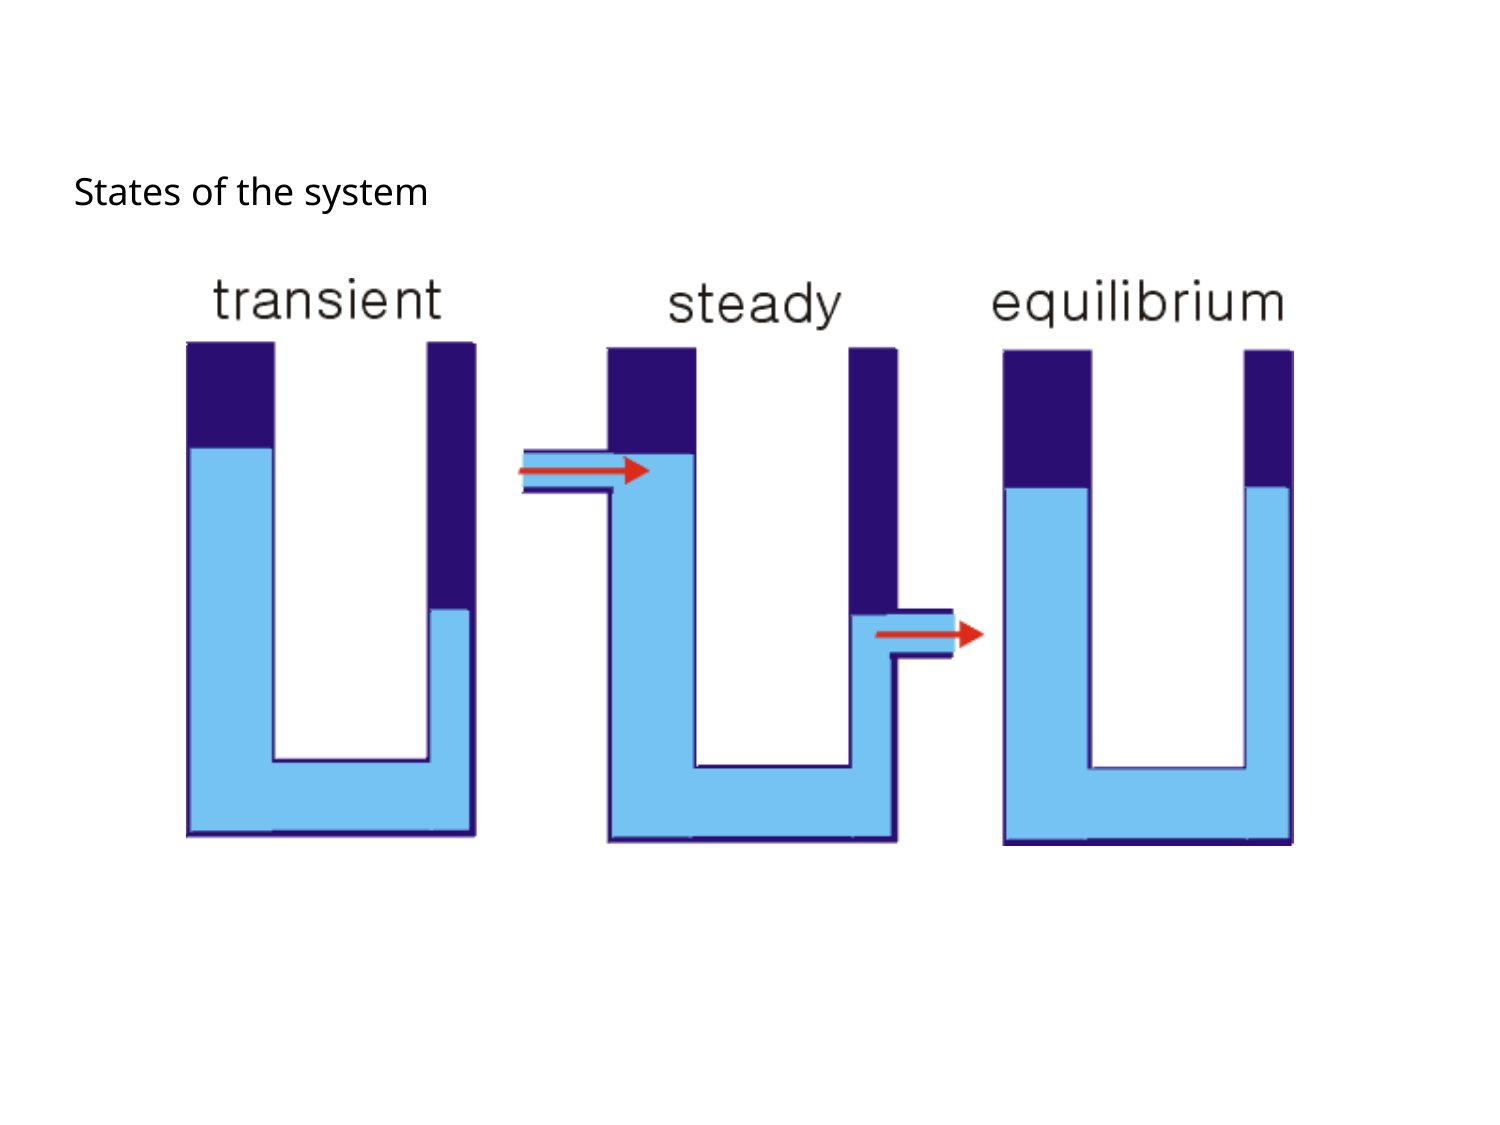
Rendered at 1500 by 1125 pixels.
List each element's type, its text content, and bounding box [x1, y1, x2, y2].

text_box States of the system [58, 160, 445, 221]
picture [186, 278, 1294, 846]
